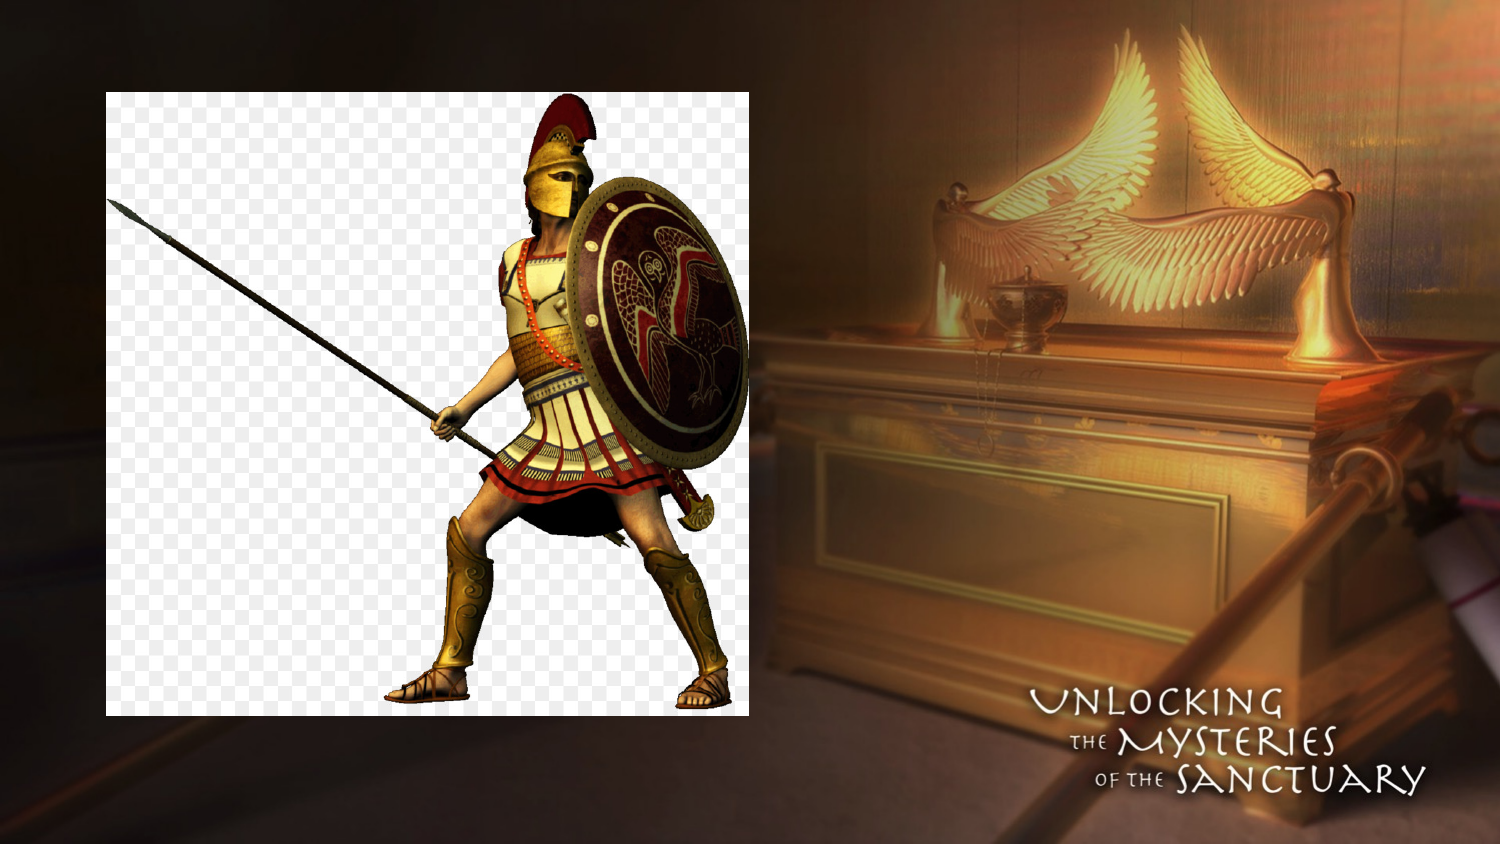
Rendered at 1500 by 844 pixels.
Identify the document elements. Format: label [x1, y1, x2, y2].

picture [0, 0, 1500, 844]
list [106, 92, 750, 717]
